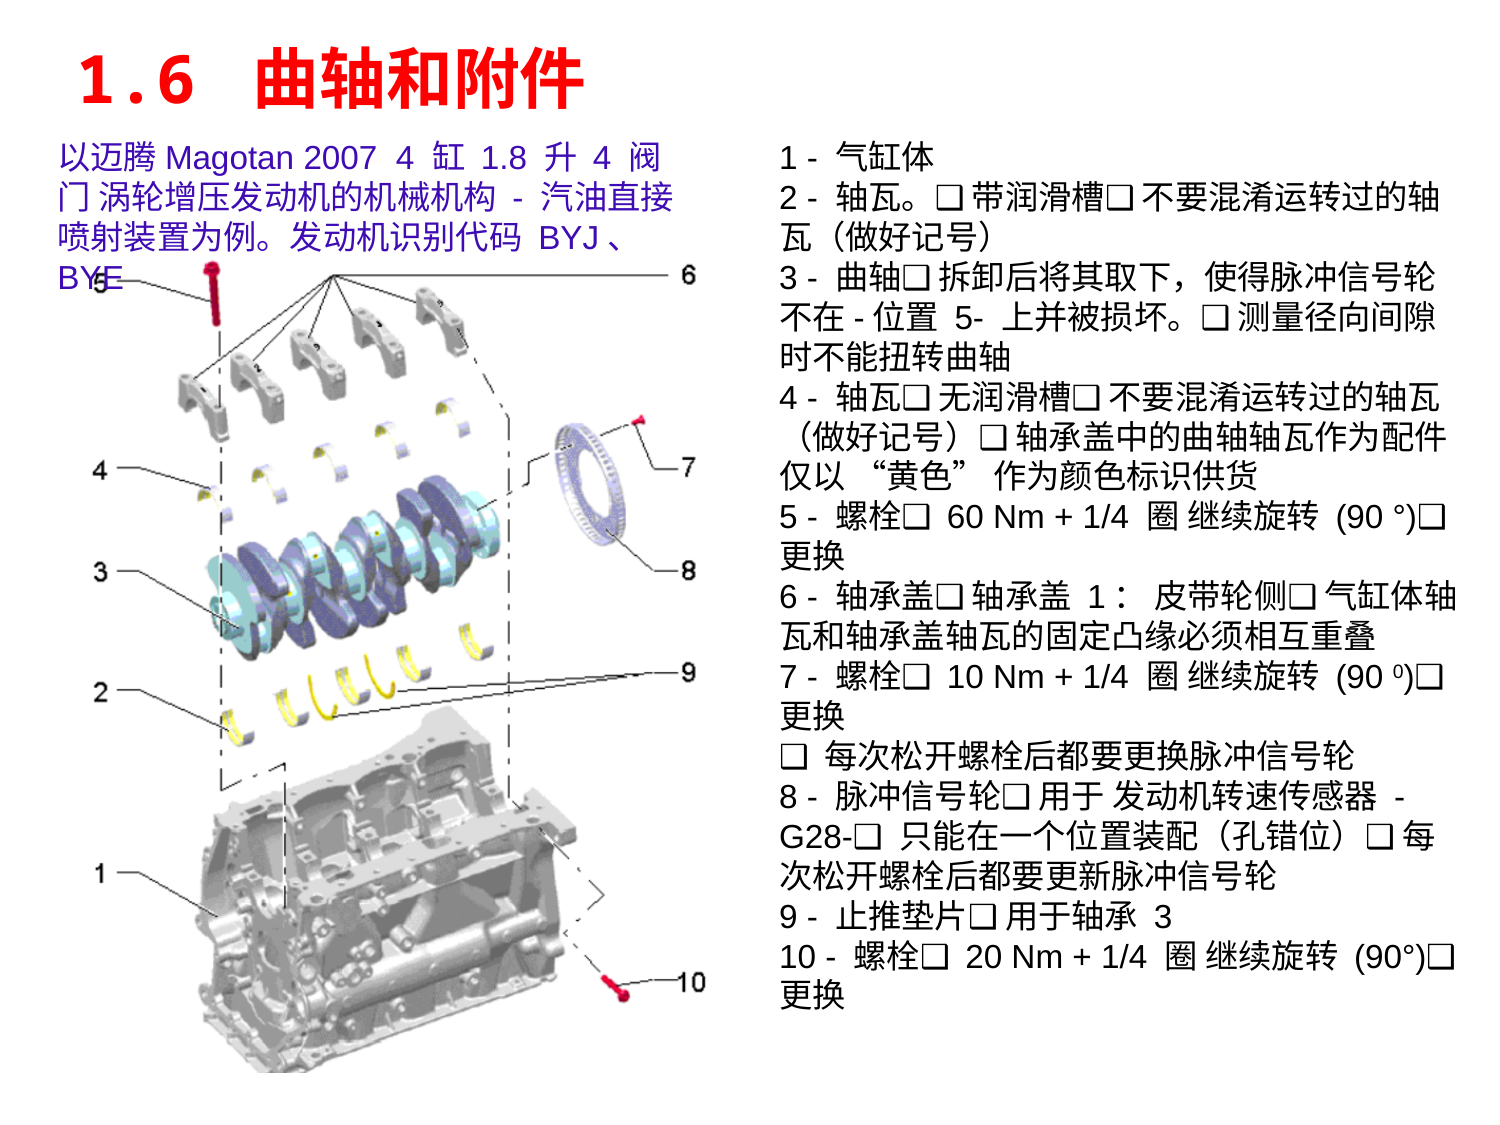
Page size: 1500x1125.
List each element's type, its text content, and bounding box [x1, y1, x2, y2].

text_box 1 - 气缸体 2 - 轴瓦。❑ 带润滑槽❑ 不要混淆运转过的轴瓦（做好记号） 3 - 曲轴❑ 拆卸后将其取下，使得脉冲信号轮不在-位置 5- 上并被损坏。❑ 测量径向间隙时不能扭转曲轴 4 - 轴瓦❑ 无润滑槽❑ 不要混淆运转过的轴瓦（做好记号）❑ 轴承盖中的曲轴轴瓦作为配件仅以 “黄色” 作为颜色标识供货 5 - 螺栓❑ 60 Nm + 1/4 圈 继续旋转 (90 °)❑ 更换 6 - 轴承盖❑ 轴承盖 1： 皮带轮侧❑ 气缸体轴瓦和轴承盖轴瓦的固定凸缘必须相互重叠 7 - 螺栓❑ 10 Nm + 1/4 圈 继续旋转 (90 0)❑ 更换 ❑ 每次松开螺栓后都要更换脉冲信号轮 8 - 脉冲信号轮❑ 用于 发动机转速传感器 -G28-❑ 只能在一个位置装配（孔错位）❑ 每次松开螺栓后都要更新脉冲信号轮 9 - 止推垫片❑ 用于轴承 3 10 - 螺栓❑ 20 Nm + 1/4 圈 继续旋转 (90°)❑ 更换 [764, 128, 1482, 1062]
picture [76, 249, 740, 1073]
text_box 以迈腾Magotan 2007 4 缸 1.8 升 4 阀门 涡轮增压发动机的机械机构 - 汽油直接喷射装置为例。发动机识别代码 BYJ、 BYE [42, 128, 708, 304]
text_box 1.6 曲轴和附件 [76, 42, 673, 128]
